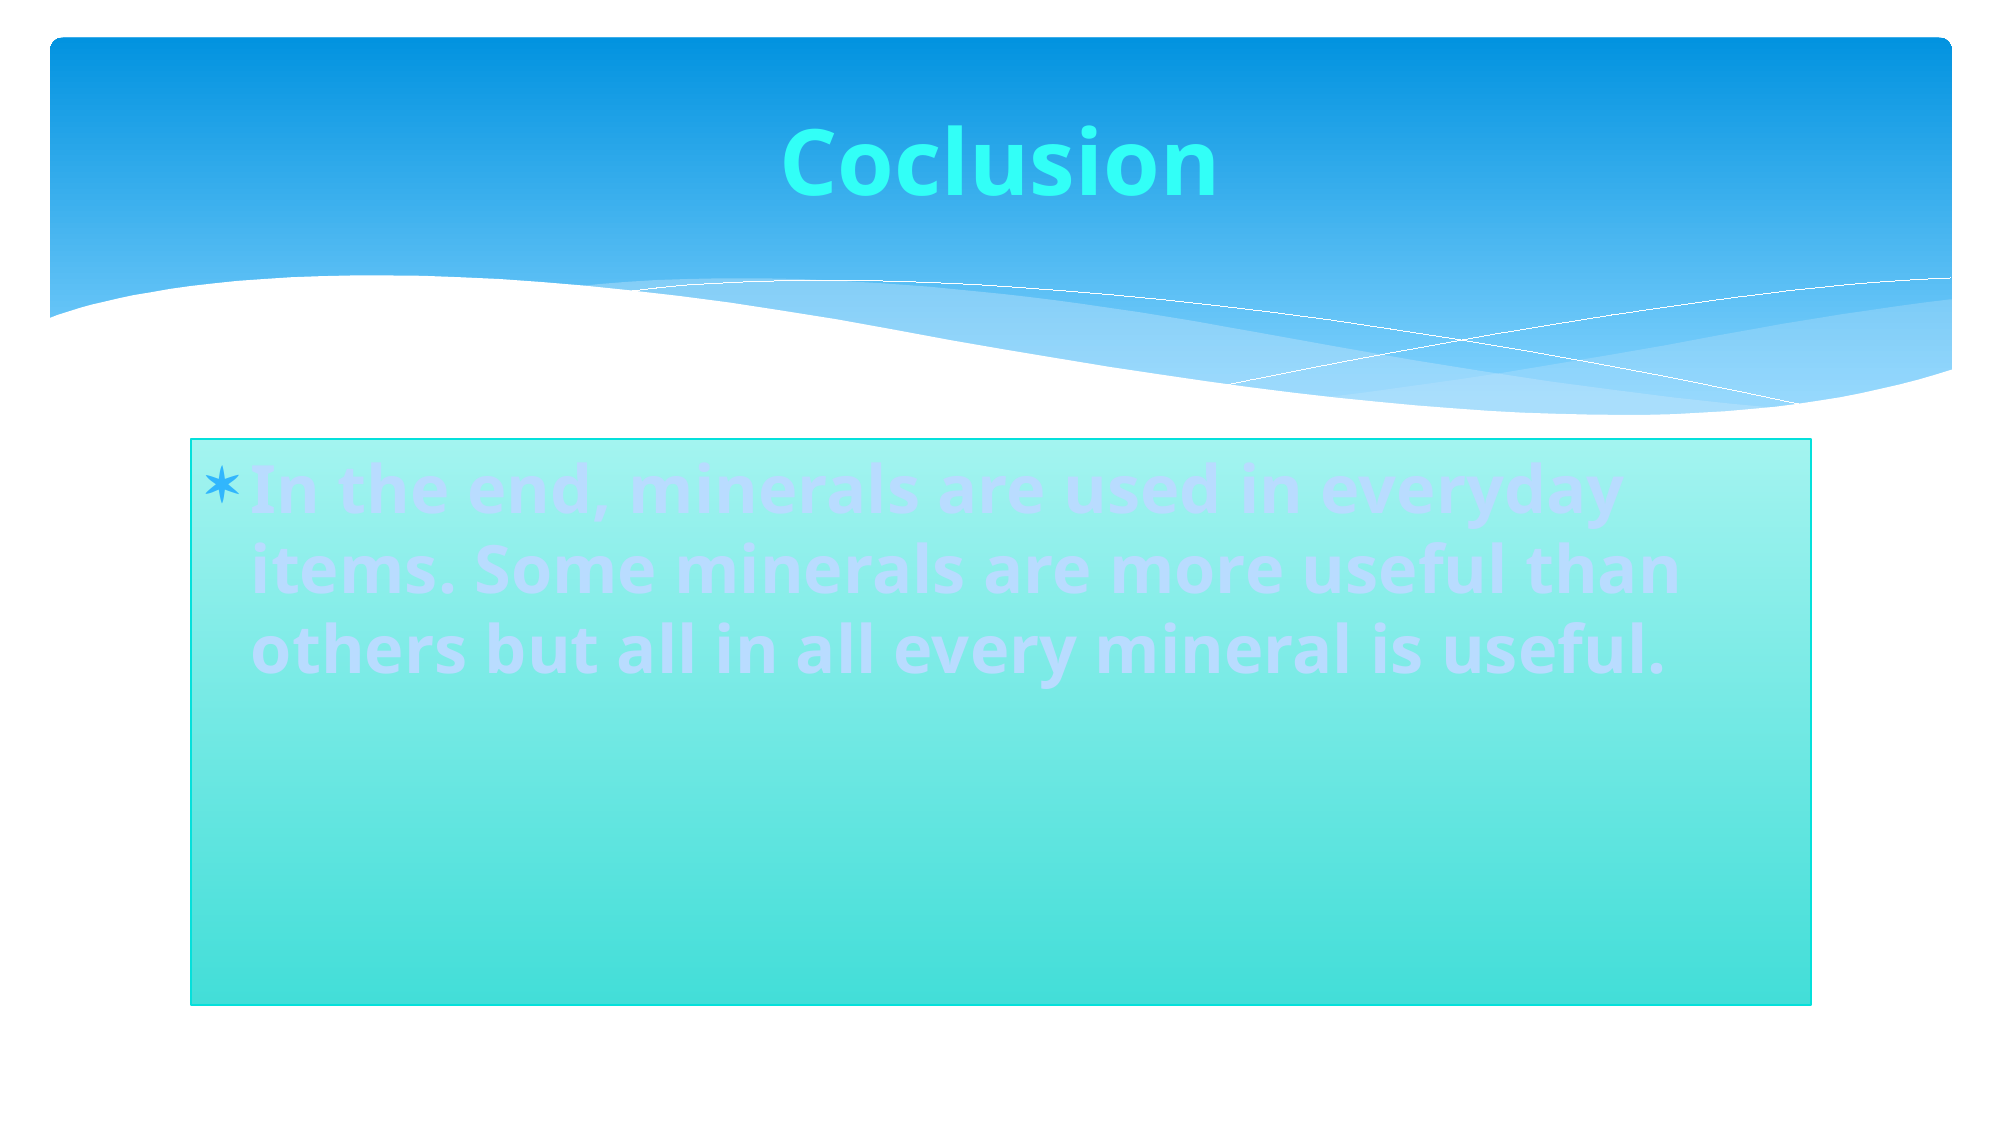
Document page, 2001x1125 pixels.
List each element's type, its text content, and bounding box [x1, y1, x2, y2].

list In the end, minerals are used in everyday items. Some minerals are more useful than others but all in all every mineral is useful. [190, 438, 1812, 1006]
title Coclusion [99, 55, 1900, 261]
